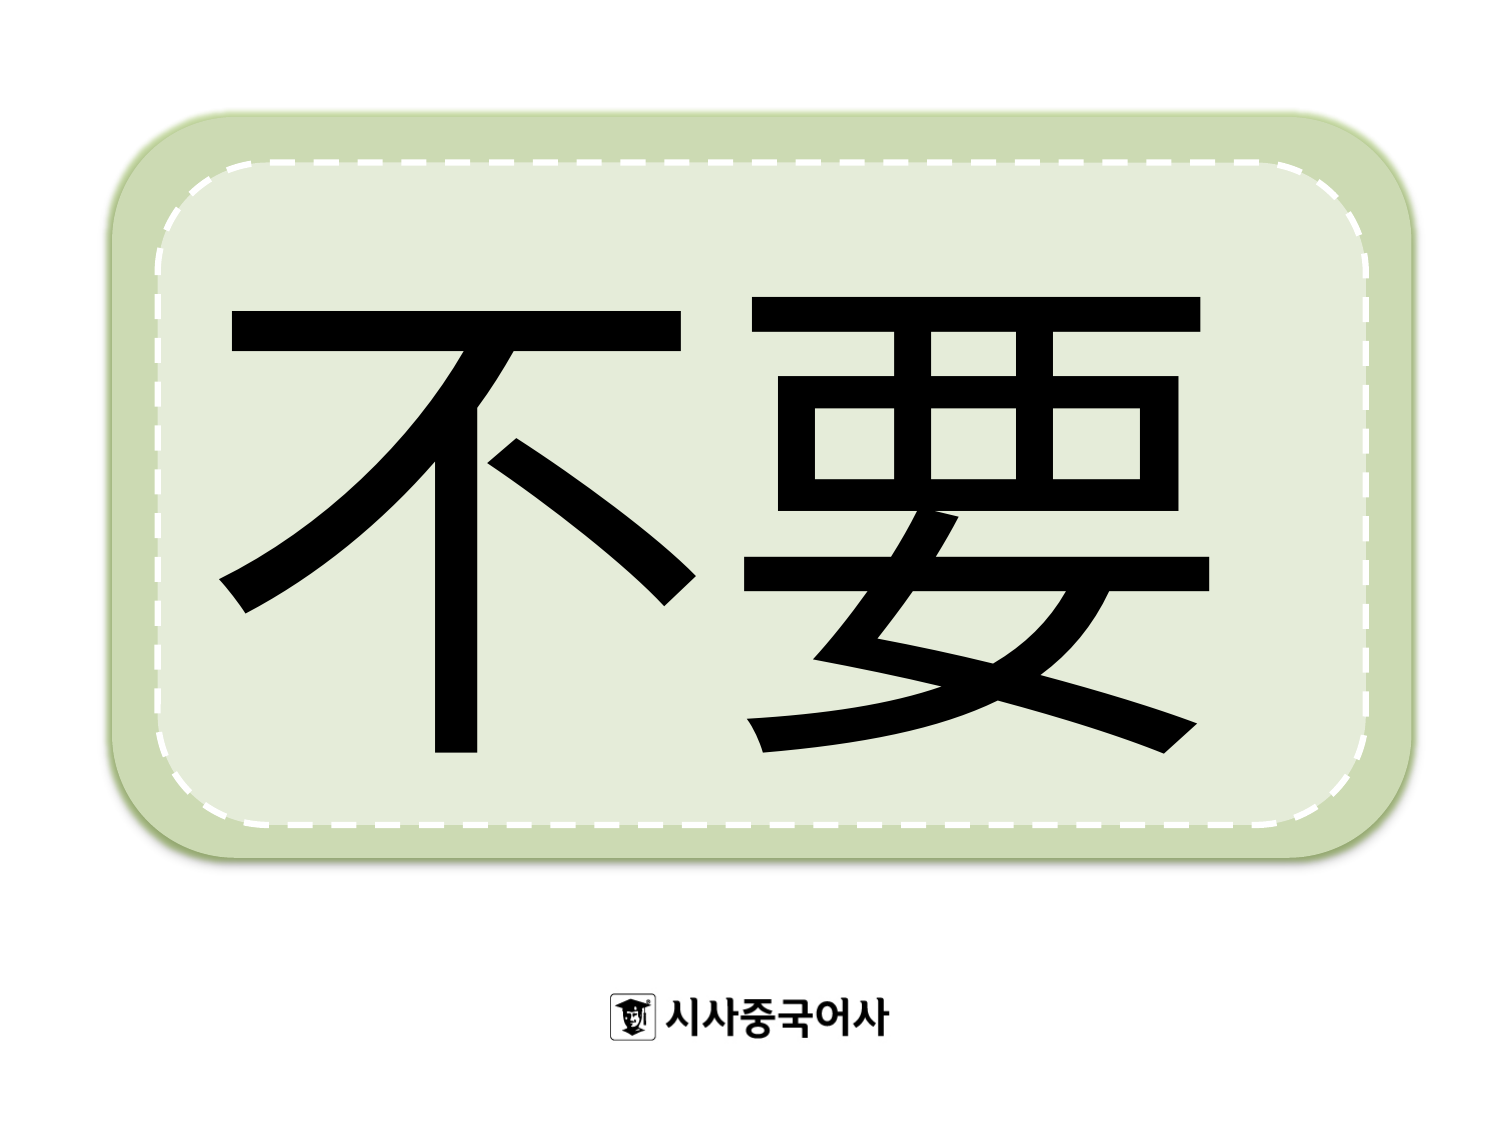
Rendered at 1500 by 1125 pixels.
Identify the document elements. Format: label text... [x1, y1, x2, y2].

text_box 不要 [171, 172, 1380, 836]
picture [602, 987, 898, 1047]
text_box [162, 160, 1371, 824]
